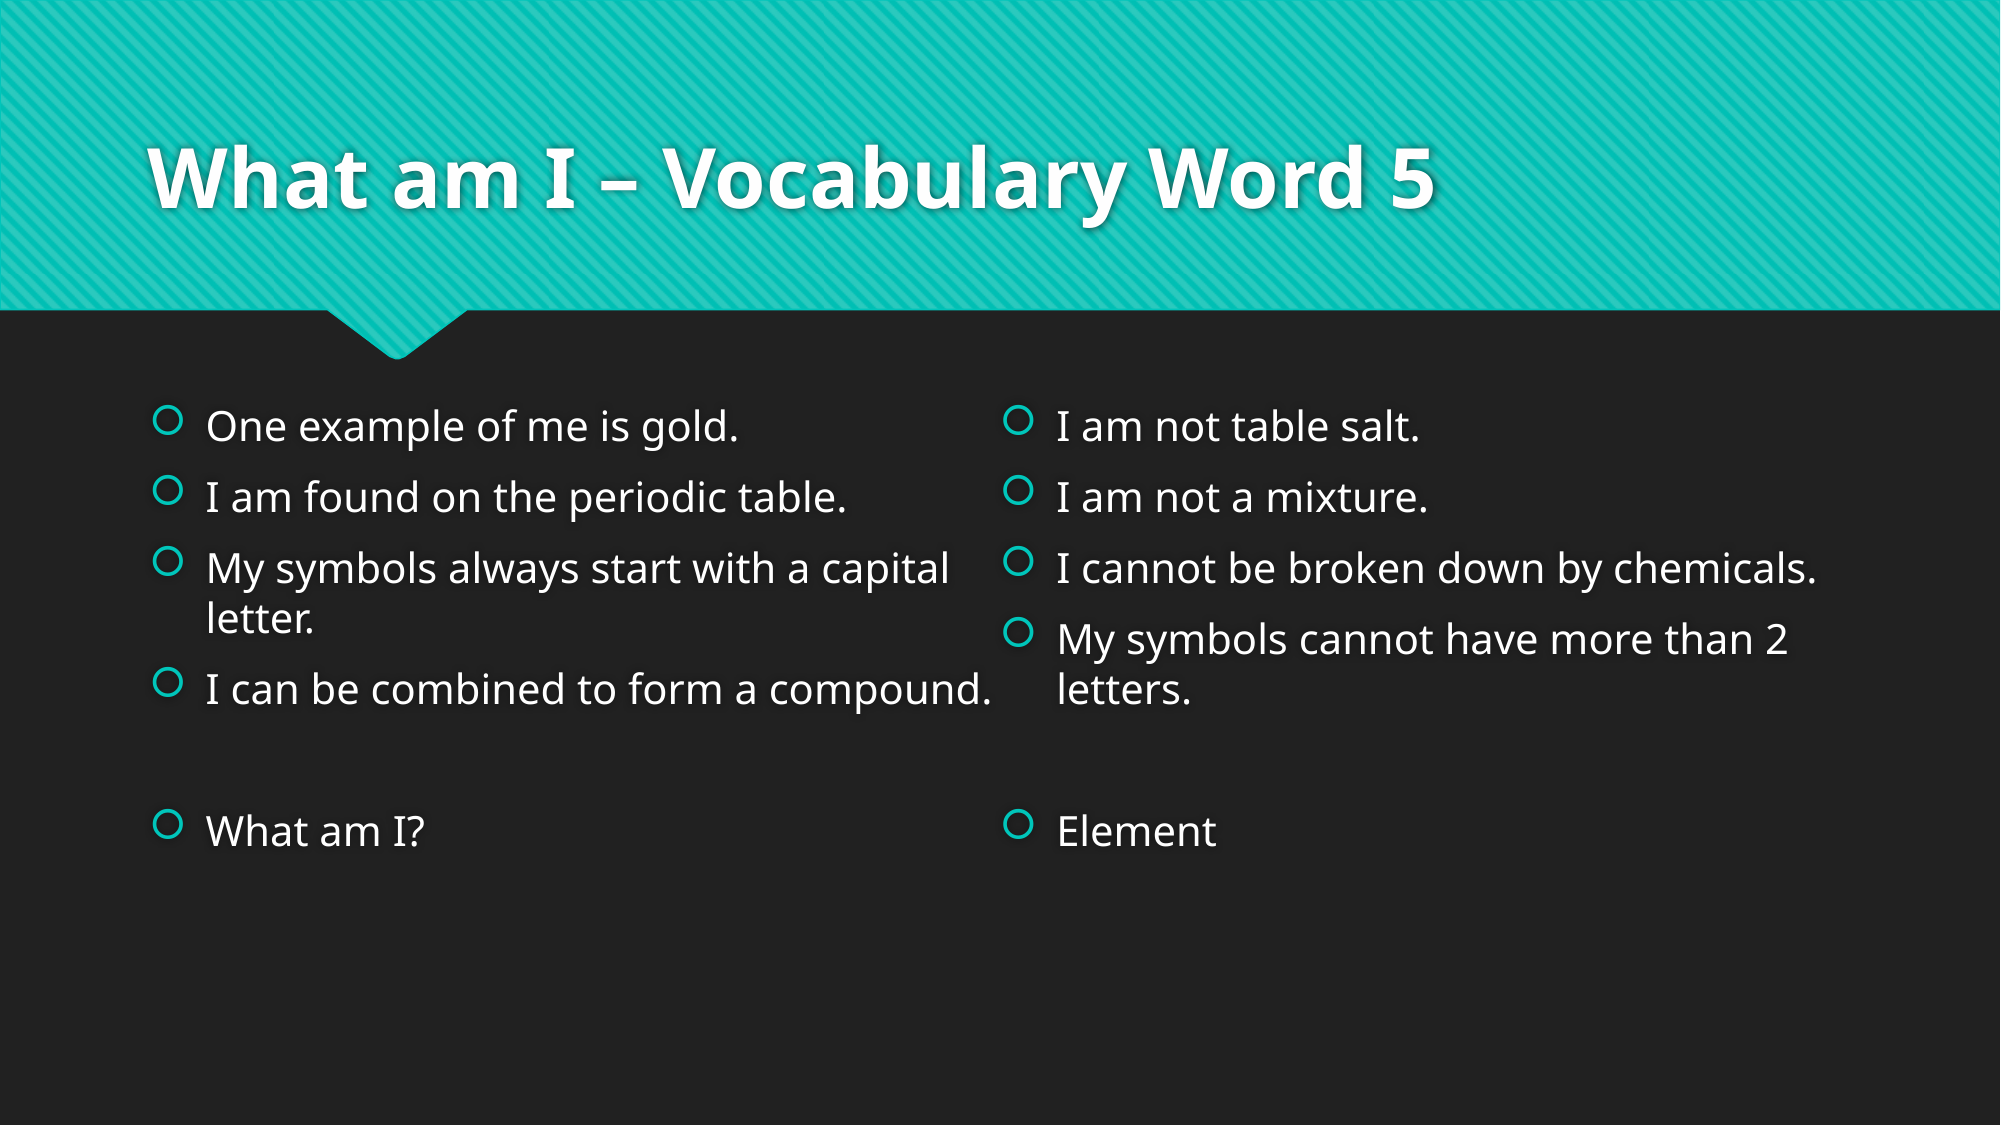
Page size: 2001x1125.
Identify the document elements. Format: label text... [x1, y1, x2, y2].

list One example of me is gold. I am found on the periodic table. My symbols always start with a capital letter. I can be combined to form a compound. What am I? I am not table salt. I am not a mixture. I cannot be broken down by chemicals. My symbols cannot have more than 2 letters. Element [134, 364, 1866, 962]
title What am I – Vocabulary Word 5 [132, 73, 1868, 233]
